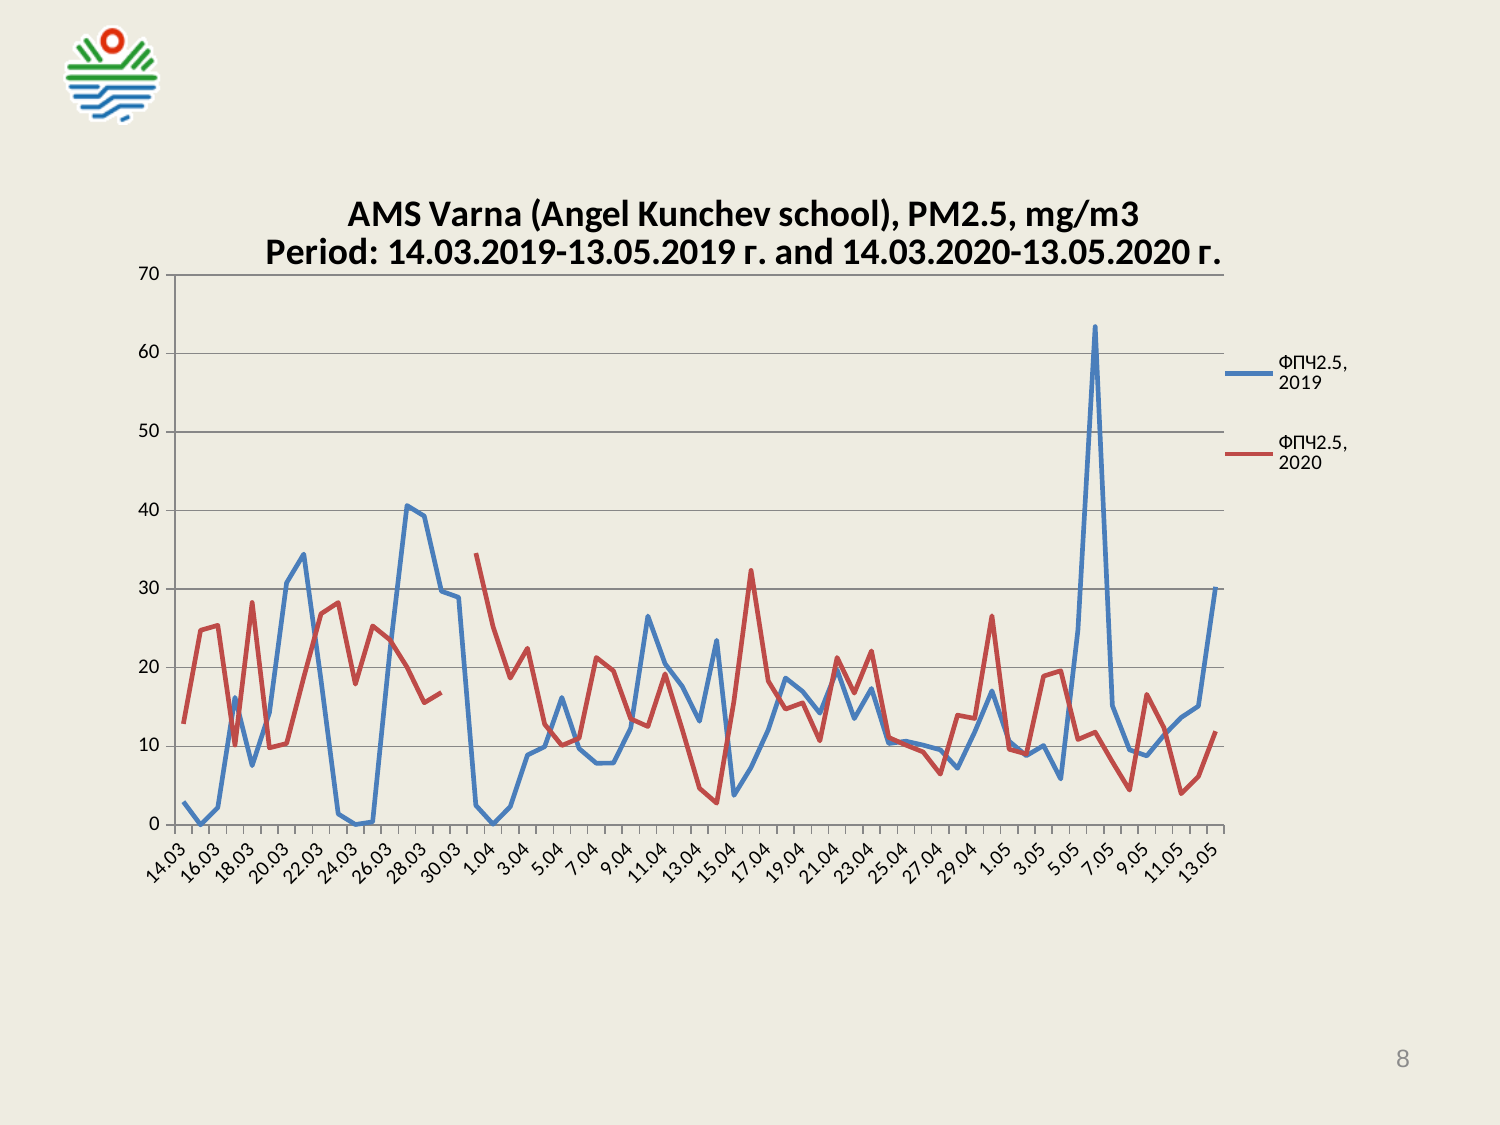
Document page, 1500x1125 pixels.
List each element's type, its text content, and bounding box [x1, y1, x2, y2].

chart [112, 162, 1376, 1001]
picture [62, 24, 163, 125]
slide_number 8 [1074, 1042, 1425, 1103]
